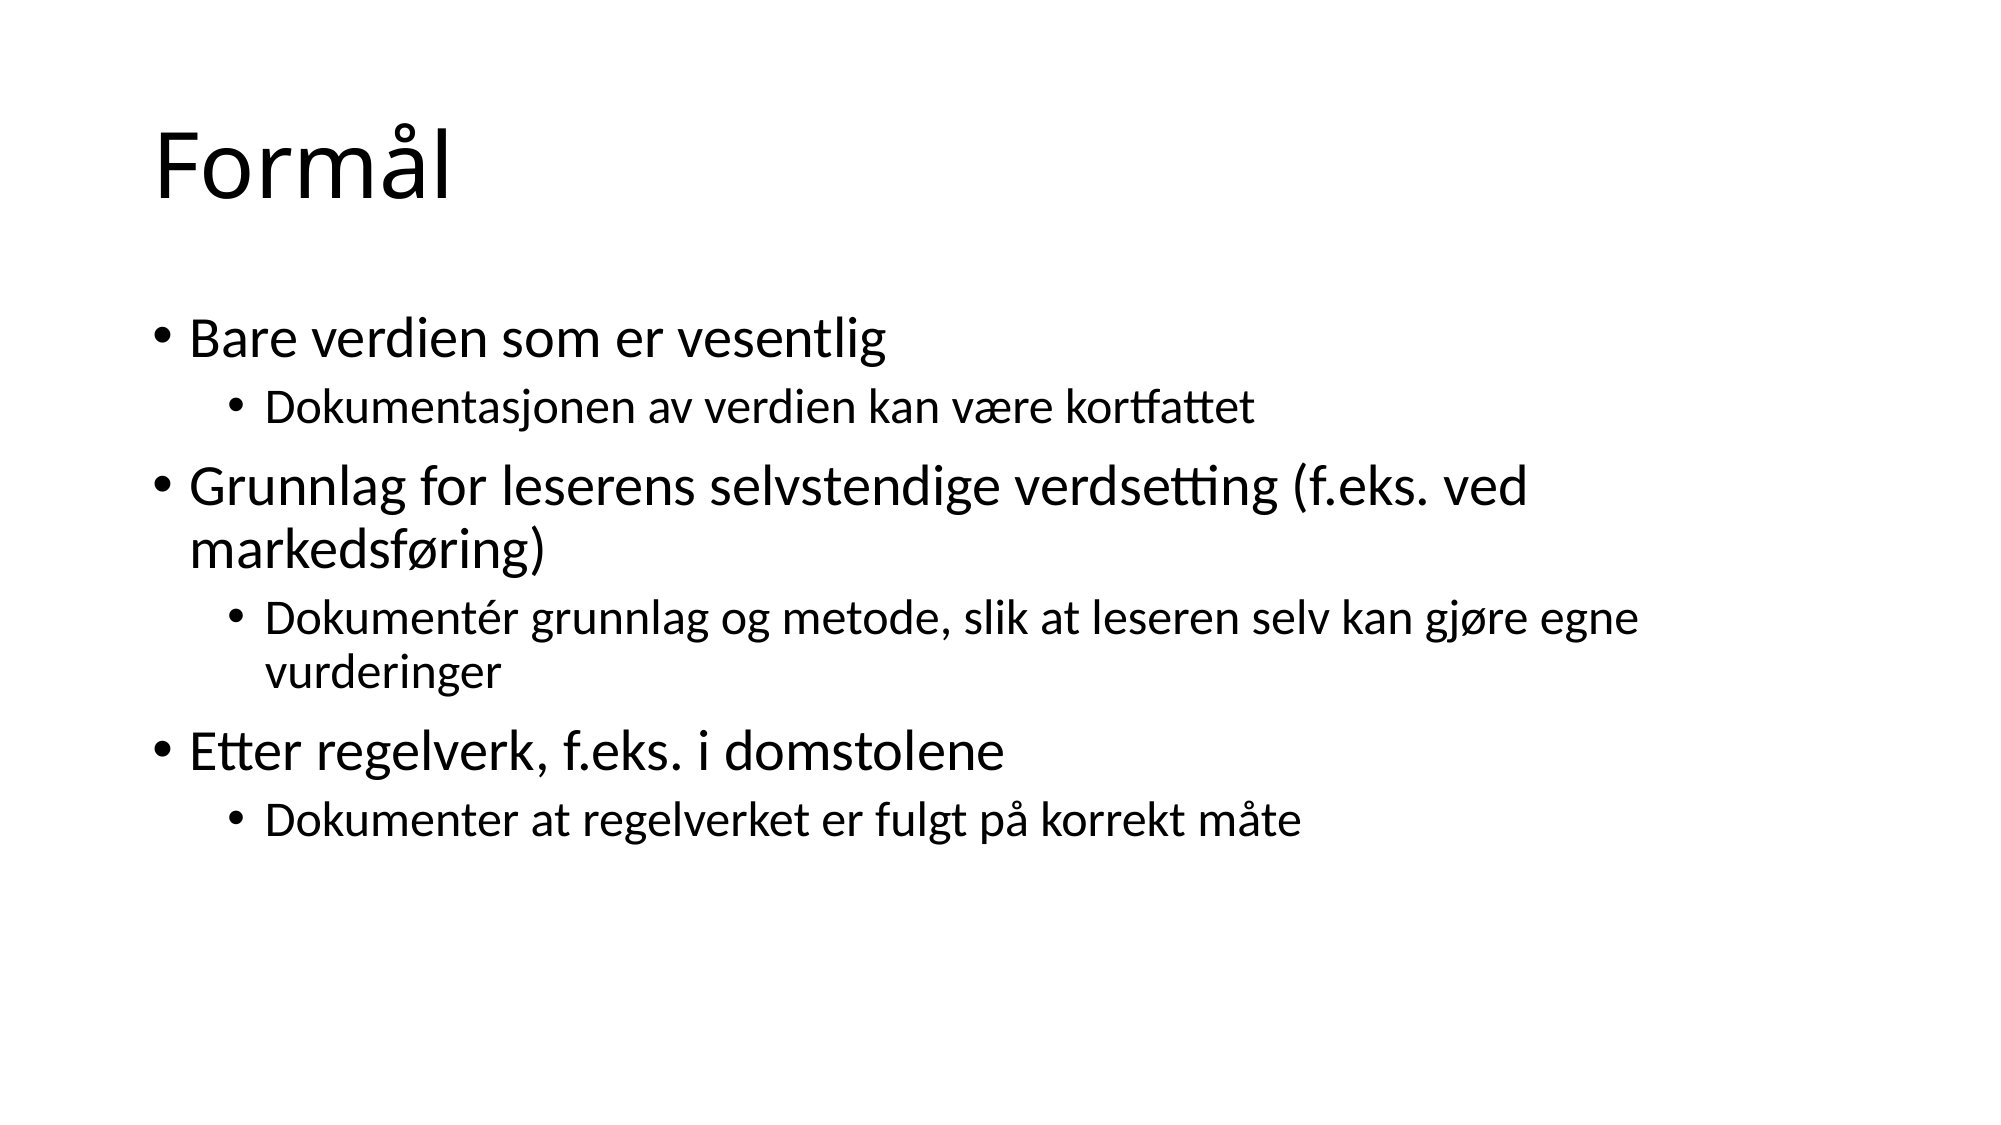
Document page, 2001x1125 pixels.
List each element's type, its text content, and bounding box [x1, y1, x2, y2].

title Formål [137, 59, 1863, 278]
list Bare verdien som er vesentlig Dokumentasjonen av verdien kan være kortfattet Grunnlag for leserens selvstendige verdsetting (f.eks. ved markedsføring) Dokumentér grunnlag og metode, slik at leseren selv kan gjøre egne vurderinger Etter regelverk, f.eks. i domstolene Dokumenter at regelverket er fulgt på korrekt måte [137, 299, 1863, 1014]
